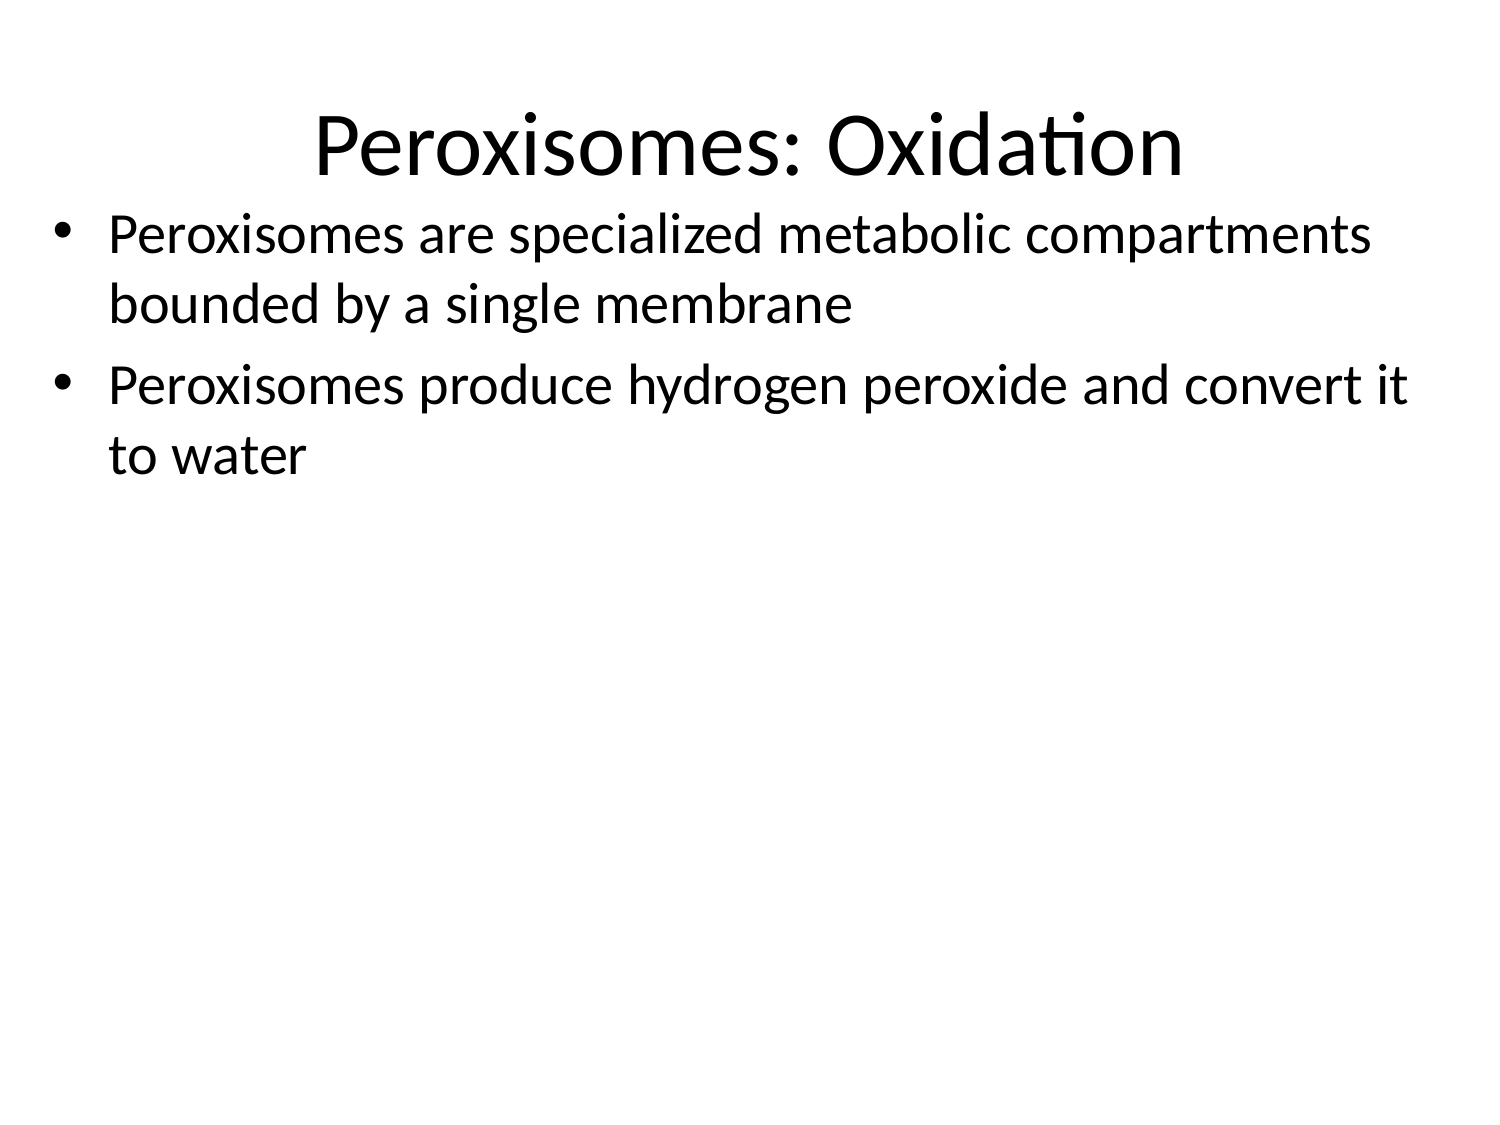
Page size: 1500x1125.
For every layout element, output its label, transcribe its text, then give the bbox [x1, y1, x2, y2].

title Peroxisomes: Oxidation [75, 45, 1425, 187]
list Peroxisomes are specialized metabolic compartments bounded by a single membrane Peroxisomes produce hydrogen peroxide and convert it to water [37, 187, 1438, 543]
